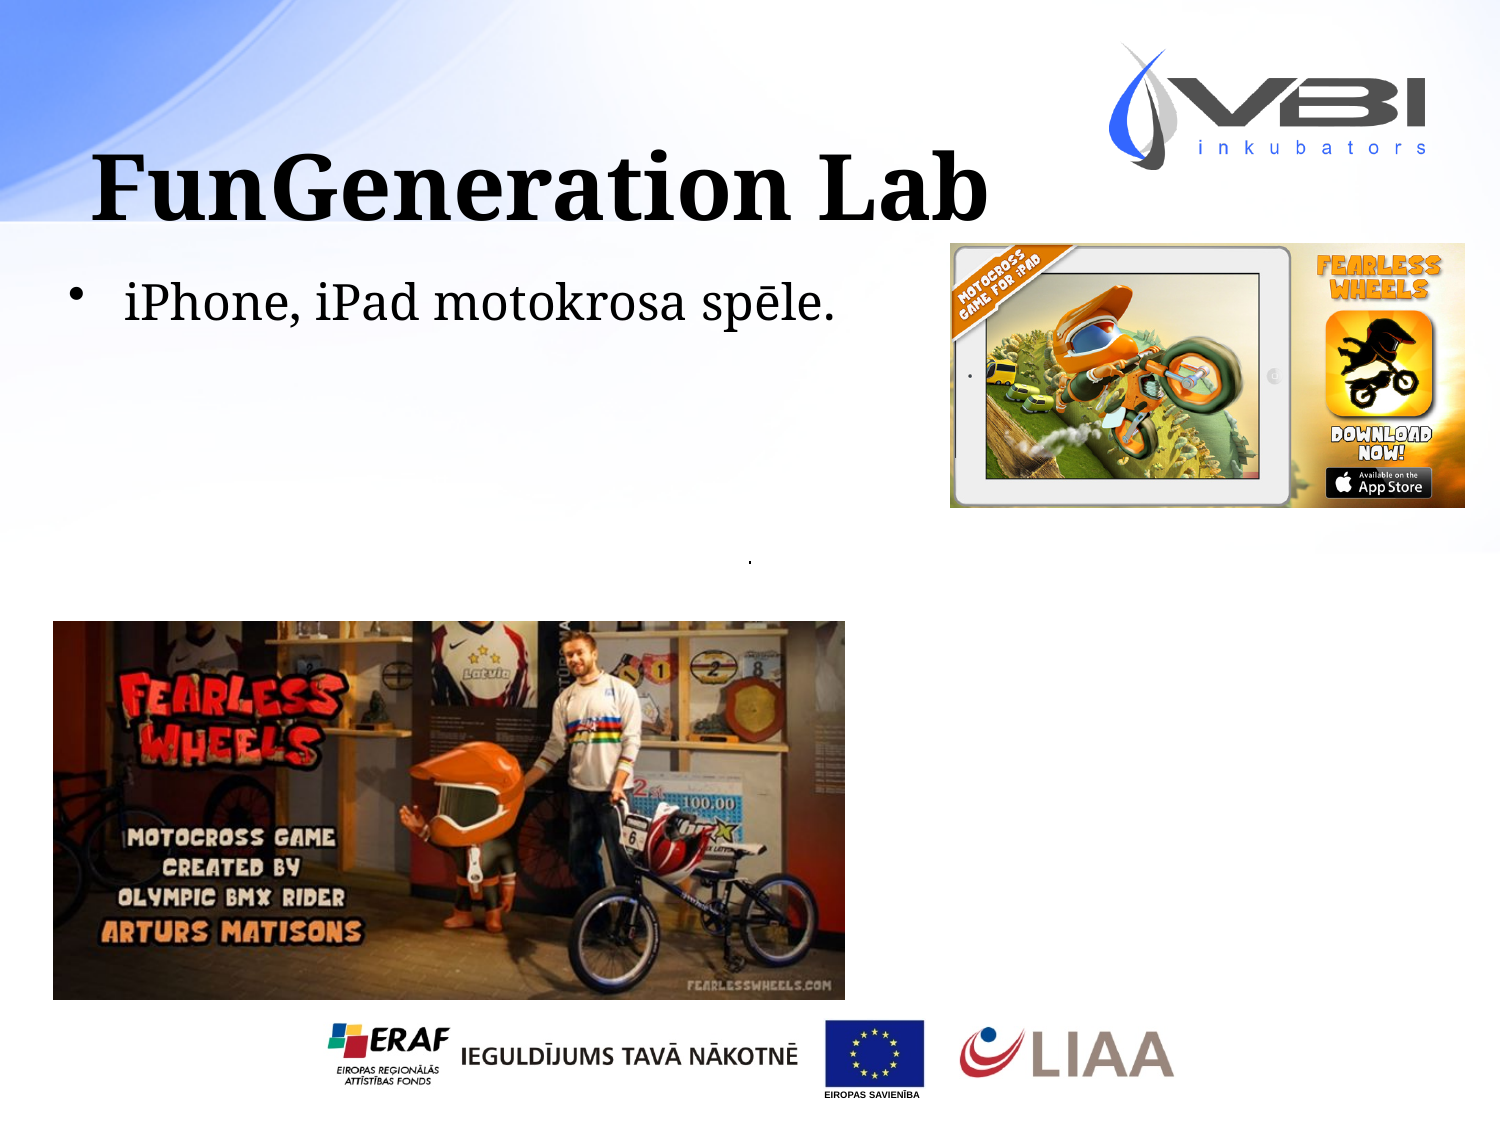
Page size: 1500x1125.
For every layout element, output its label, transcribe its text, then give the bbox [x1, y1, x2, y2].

list iPhone, iPad motokrosa spēle. [52, 262, 940, 374]
picture [0, 0, 1500, 1125]
title FunGeneration Lab [74, 58, 1426, 247]
